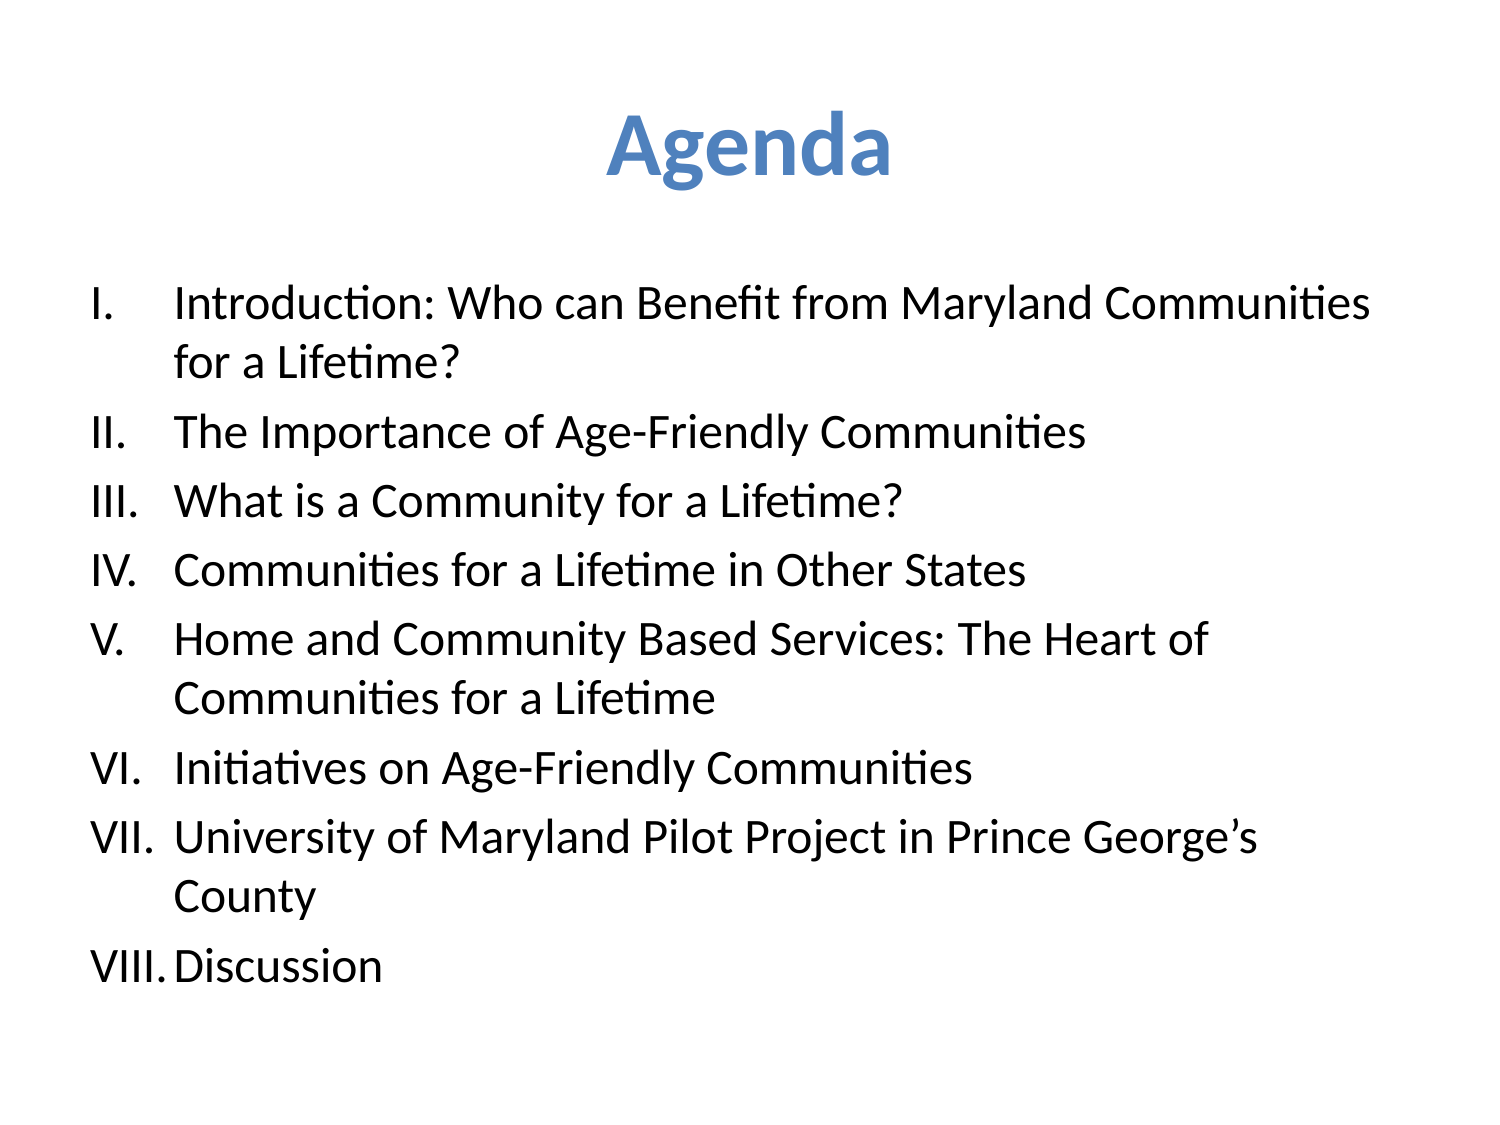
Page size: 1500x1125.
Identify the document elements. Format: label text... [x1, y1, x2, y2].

title Agenda [75, 45, 1425, 233]
list Introduction: Who can Benefit from Maryland Communities for a Lifetime? The Importance of Age-Friendly Communities What is a Community for a Lifetime? Communities for a Lifetime in Other States Home and Community Based Services: The Heart of Communities for a Lifetime Initiatives on Age-Friendly Communities University of Maryland Pilot Project in Prince George’s County Discussion [75, 262, 1425, 1005]
